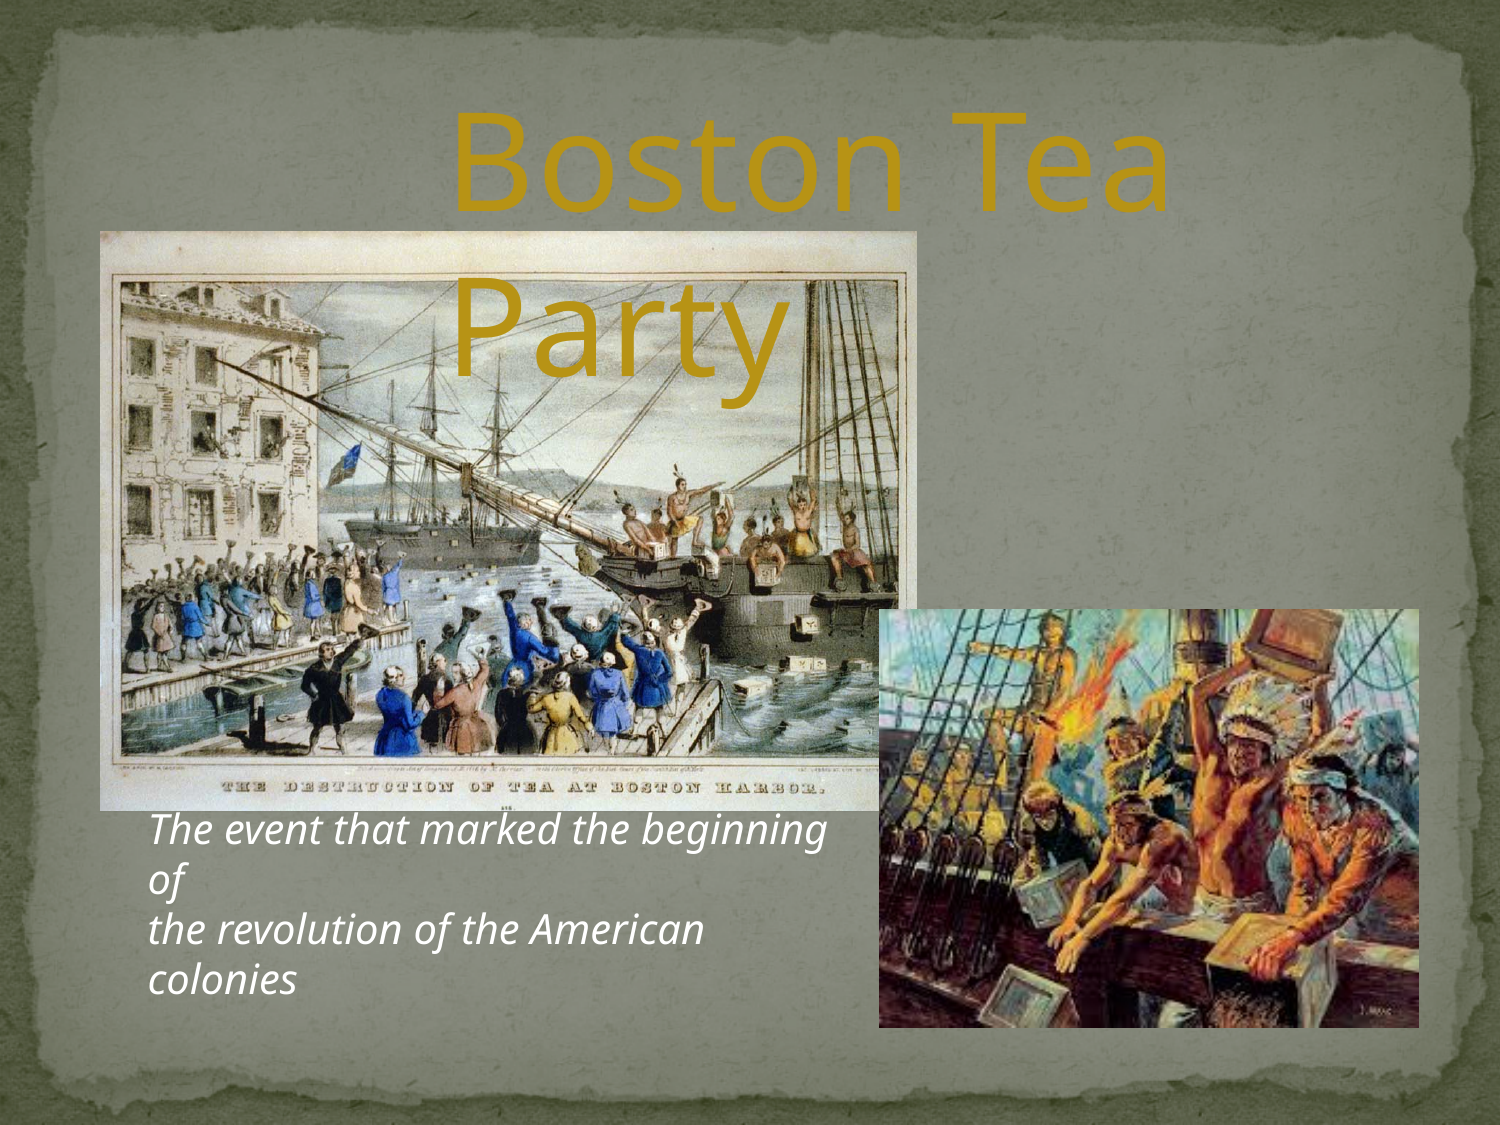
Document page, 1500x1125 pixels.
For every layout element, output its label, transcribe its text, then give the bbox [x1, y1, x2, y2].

picture [100, 231, 917, 811]
text_box The event that marked the beginning of the revolution of the American colonies [147, 822, 857, 1003]
list Boston Tea Party [431, 66, 1282, 231]
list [883, 613, 1417, 1026]
